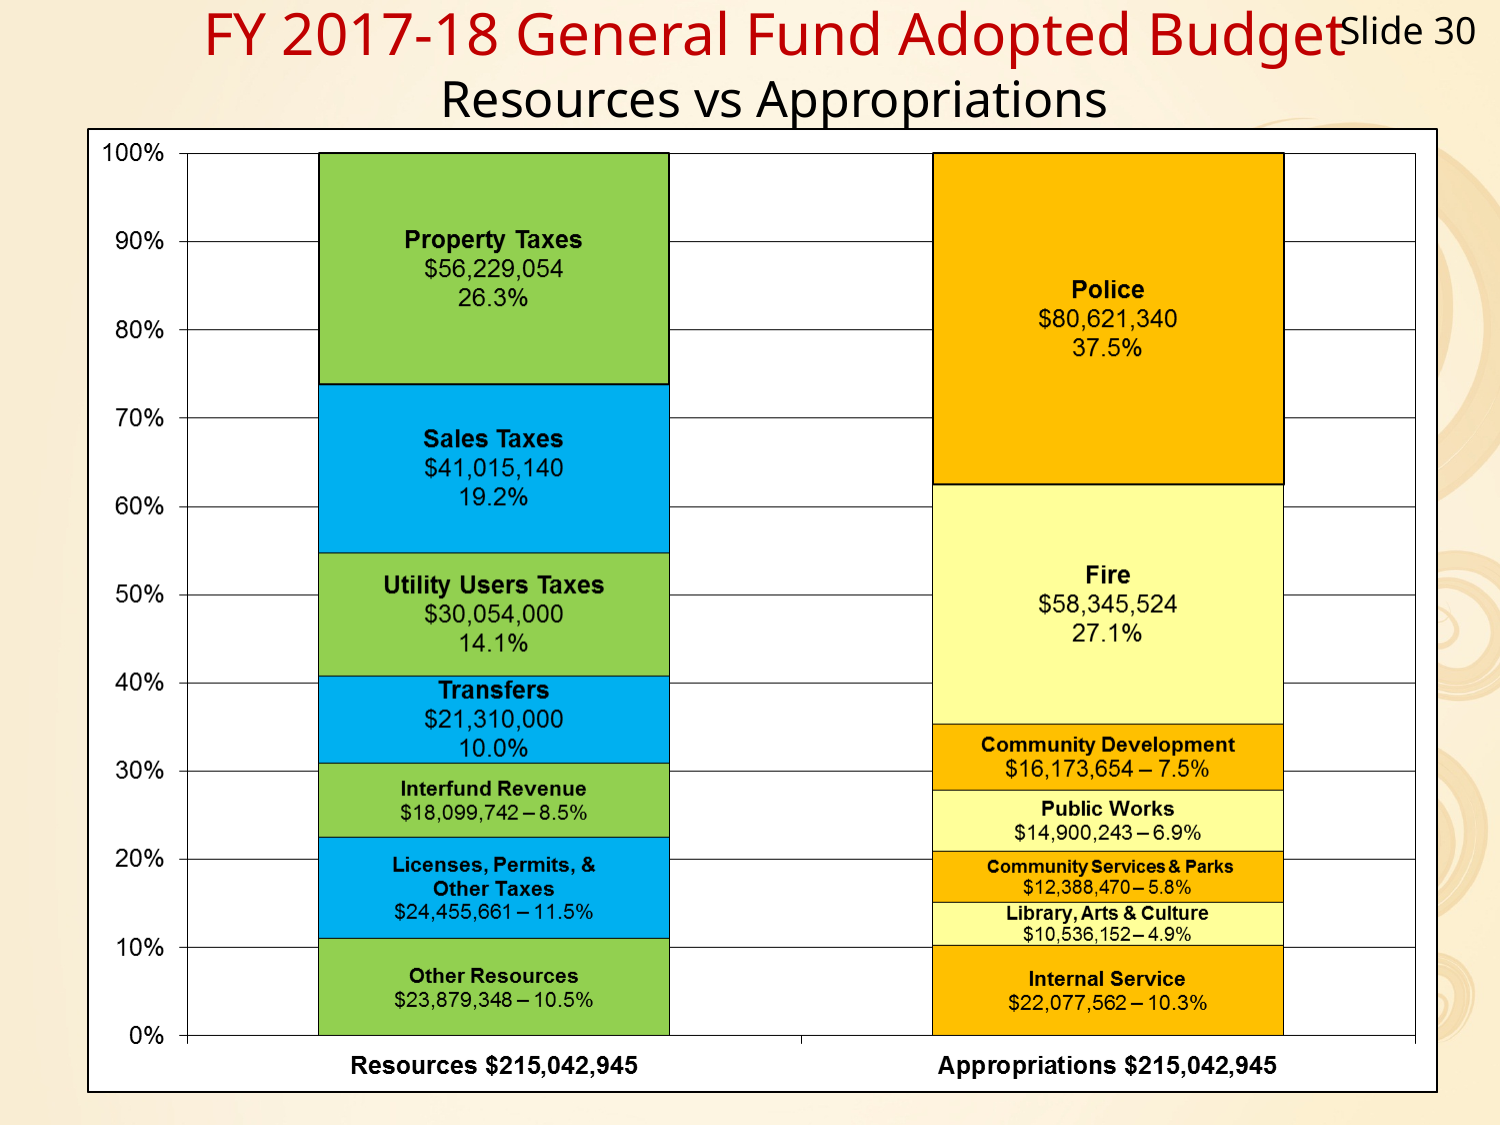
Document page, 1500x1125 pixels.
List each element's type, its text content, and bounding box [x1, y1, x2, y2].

picture [0, 0, 1500, 1125]
title FY 2017-18 General Fund Adopted Budget Resources vs Appropriations [75, 37, 1475, 88]
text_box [78, 120, 1446, 1101]
text_box Slide 30 [1325, 0, 1500, 75]
